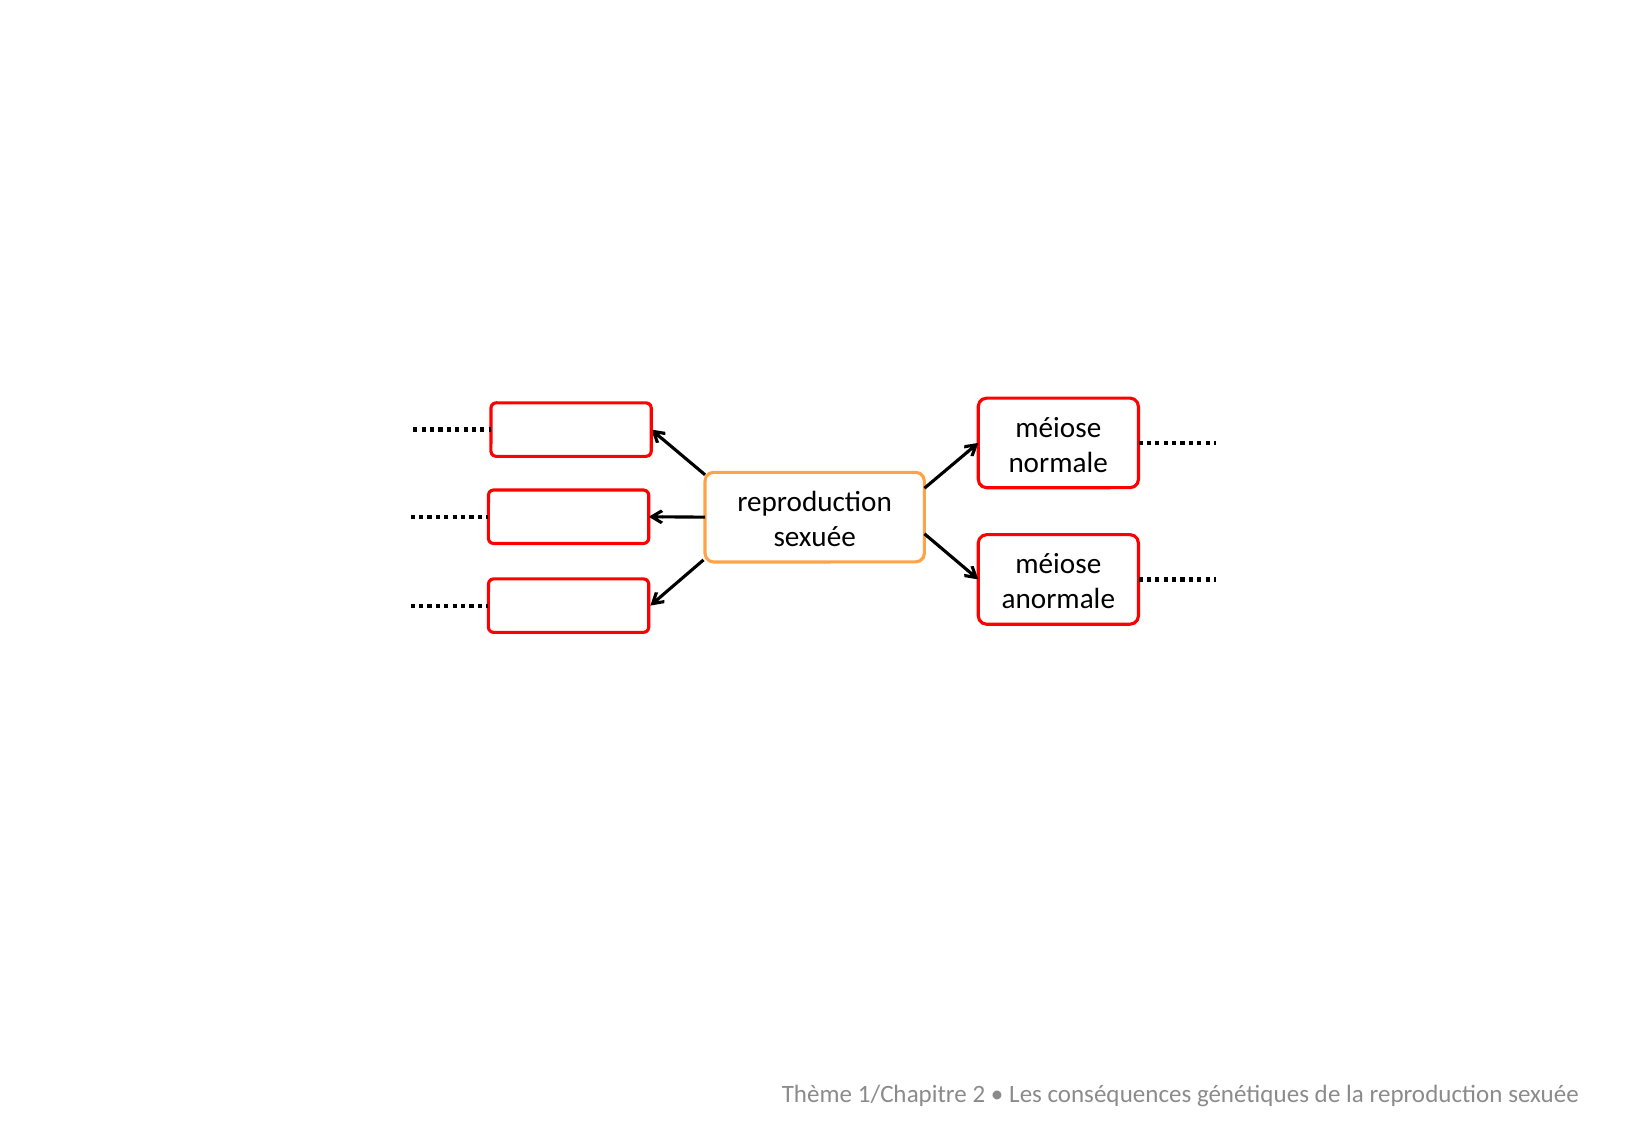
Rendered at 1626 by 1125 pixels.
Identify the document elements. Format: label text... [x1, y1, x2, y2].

text_box [490, 402, 652, 457]
text_box reproduction sexuée [705, 472, 925, 562]
text_box [488, 578, 649, 633]
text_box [924, 442, 979, 489]
text_box méiose anormale [978, 534, 1139, 625]
text_box [488, 489, 649, 544]
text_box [650, 559, 704, 606]
footer Thème 1/Chapitre 2 • Les conséquences génétiques de la reproduction sexuée [0, 1071, 1625, 1125]
text_box méiose normale [978, 398, 1139, 488]
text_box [924, 533, 979, 580]
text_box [651, 429, 706, 475]
